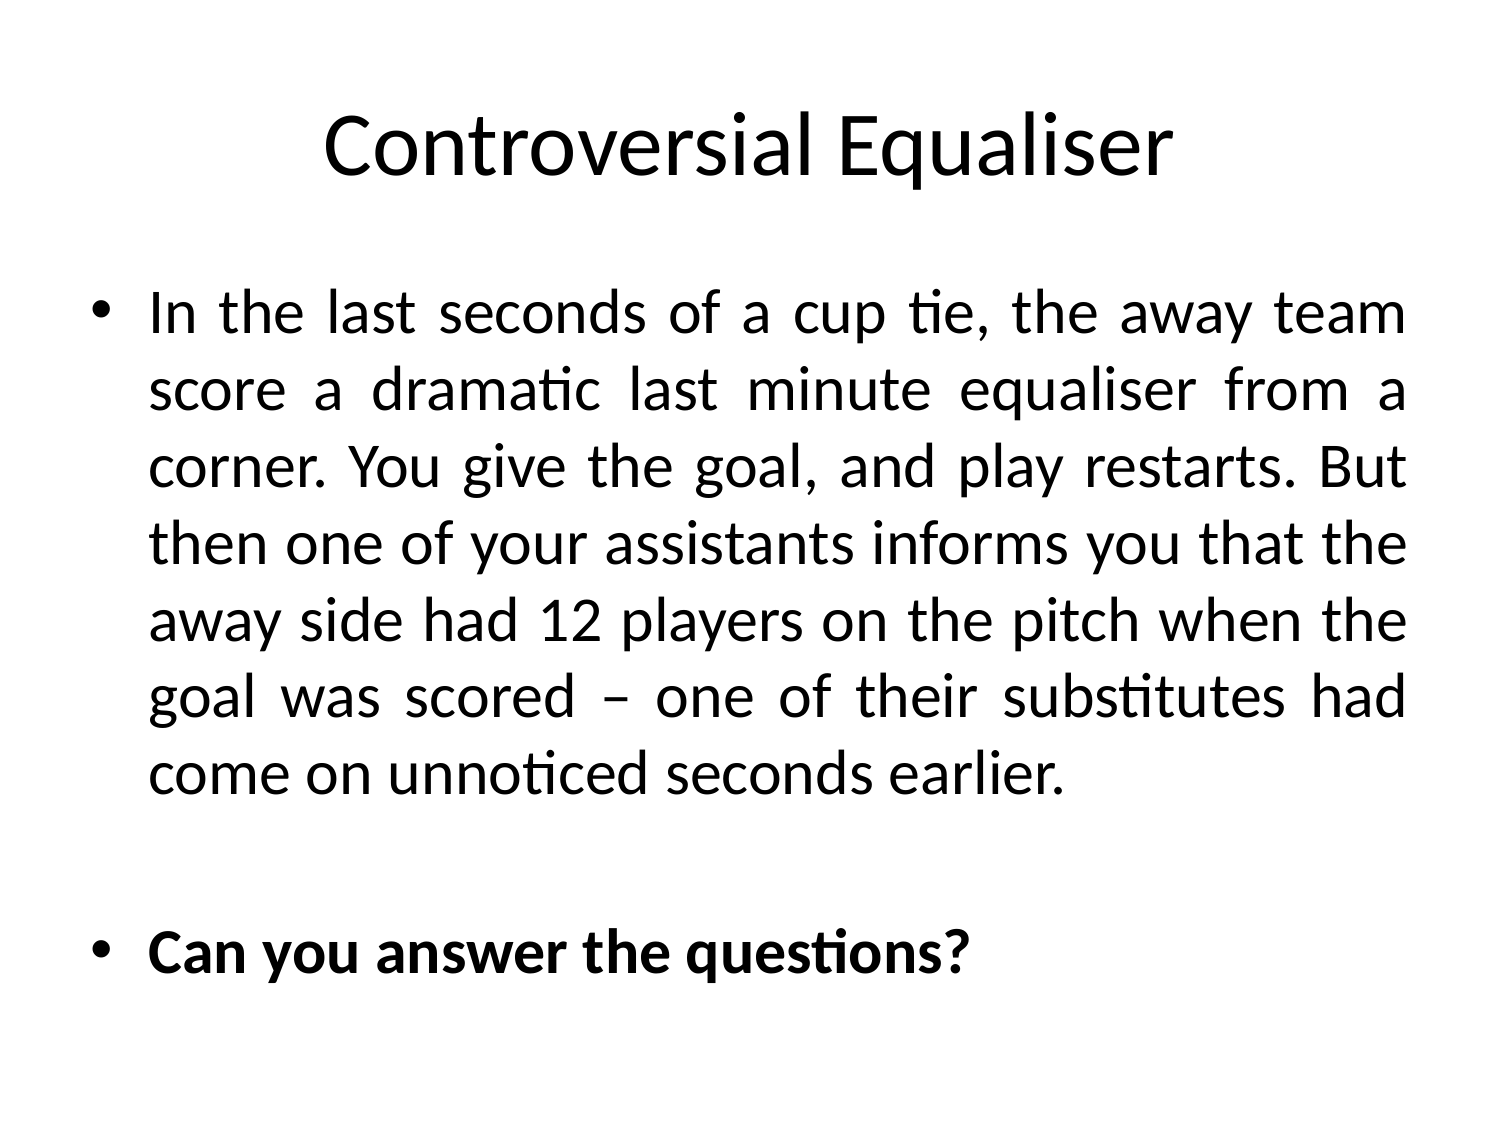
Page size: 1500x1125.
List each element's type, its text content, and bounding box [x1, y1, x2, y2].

title Controversial Equaliser [75, 45, 1425, 233]
list In the last seconds of a cup tie, the away team score a dramatic last minute equaliser from a corner. You give the goal, and play restarts. But then one of your assistants informs you that the away side had 12 players on the pitch when the goal was scored – one of their substitutes had come on unnoticed seconds earlier. Can you answer the questions? [75, 262, 1425, 1005]
